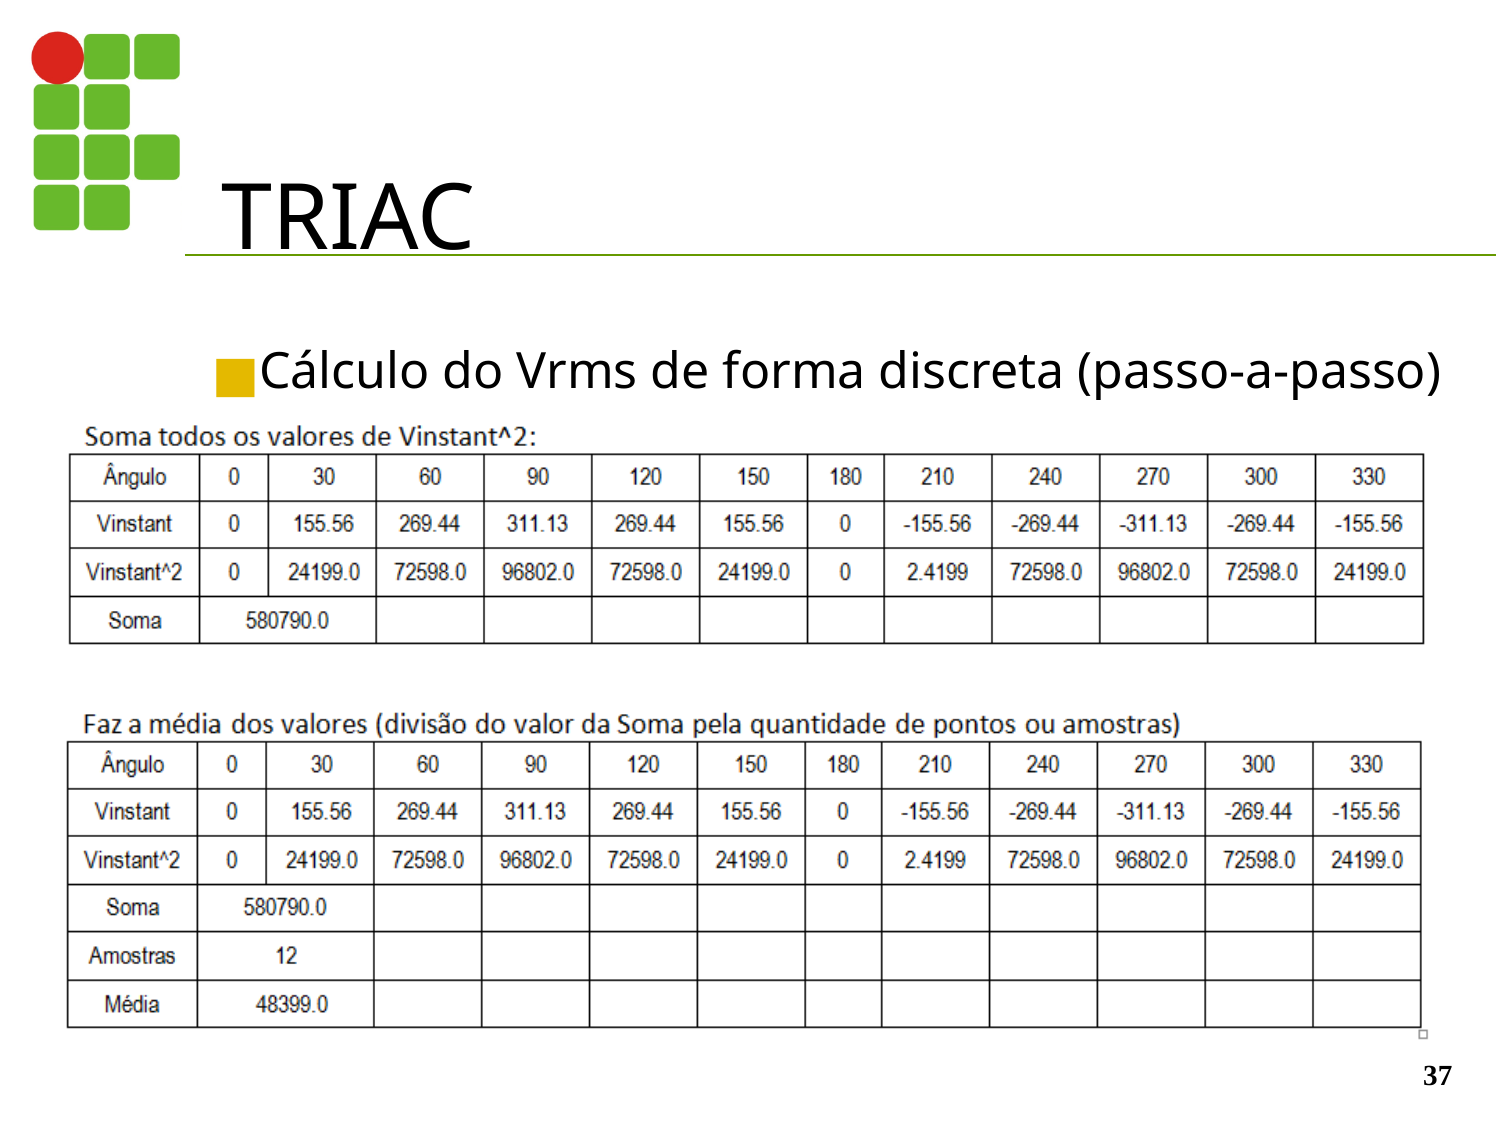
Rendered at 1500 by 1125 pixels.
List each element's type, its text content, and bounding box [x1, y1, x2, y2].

picture [49, 699, 1450, 1055]
picture [29, 30, 182, 232]
text_box ‹#› [1155, 1024, 1468, 1100]
title TRIAC [206, 35, 1468, 275]
list Cálculo do Vrms de forma discreta (passo-a-passo) [46, 331, 1469, 493]
picture [48, 409, 1451, 672]
